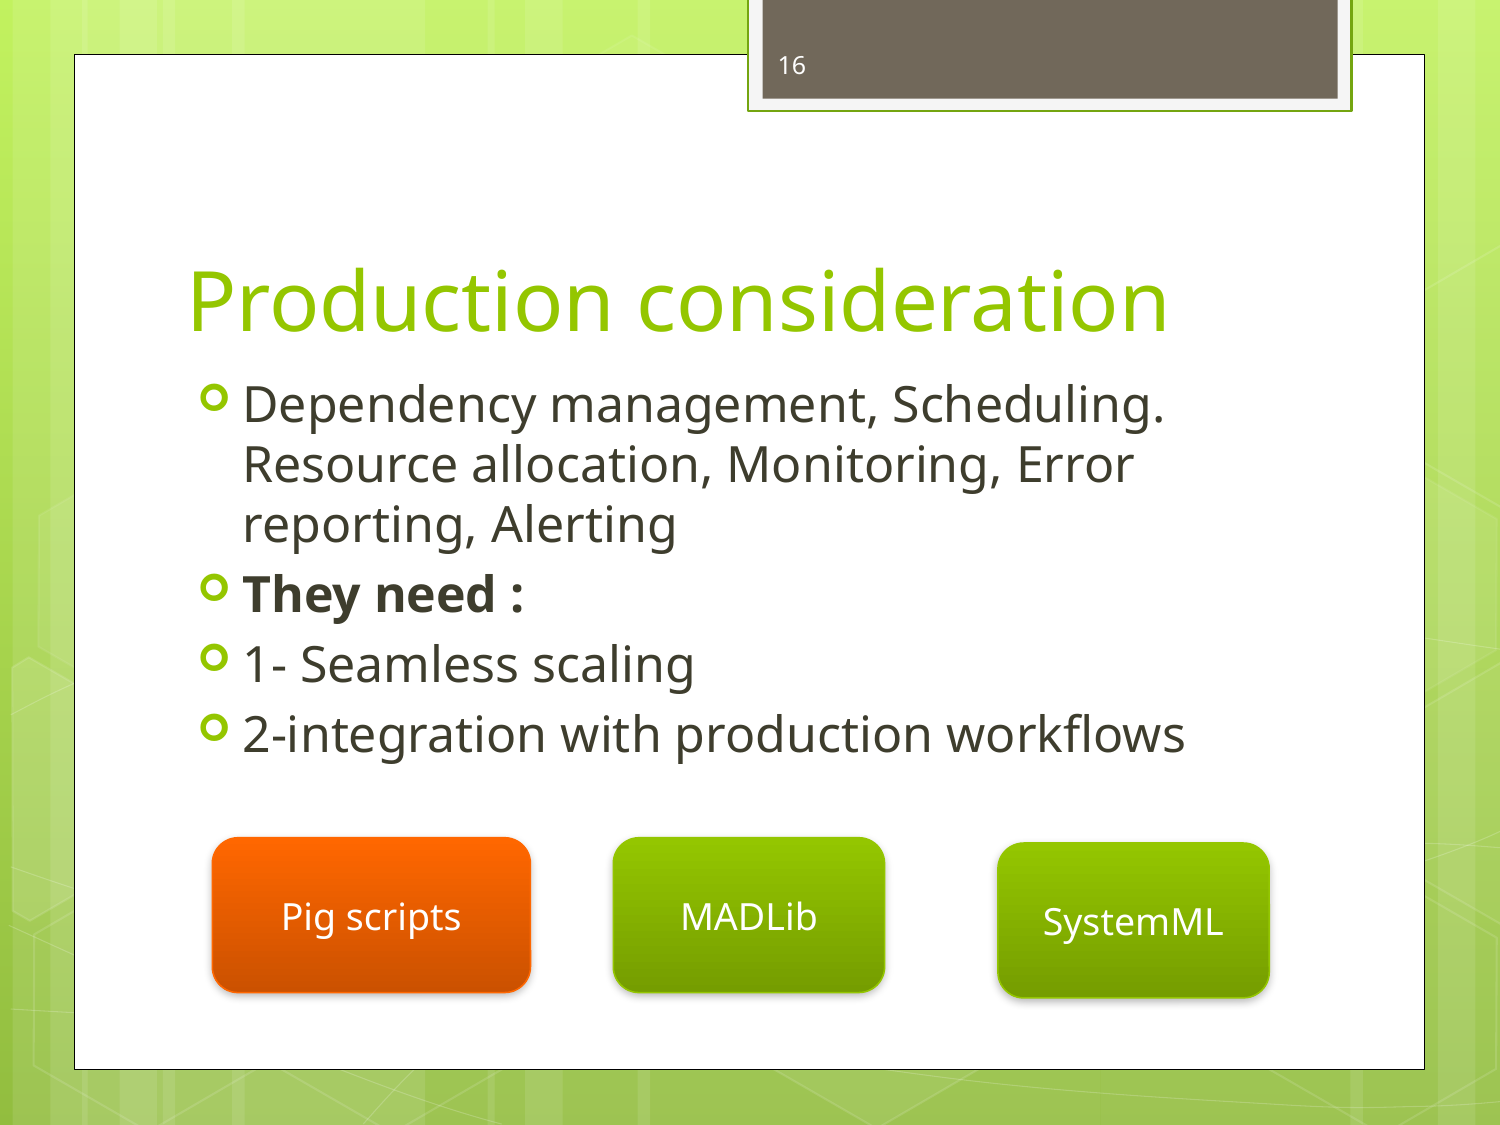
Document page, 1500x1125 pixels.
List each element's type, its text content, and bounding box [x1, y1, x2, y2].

text_box Pig scripts [211, 836, 532, 994]
list Dependency management, Scheduling. Resource allocation, Monitoring, Error reporting, Alerting They need : 1- Seamless scaling 2-integration with production workflows [171, 364, 1283, 941]
text_box SystemML [997, 842, 1271, 999]
title Production consideration [171, 168, 1324, 357]
text_box MADLib [612, 836, 886, 994]
slide_number 16 [762, 36, 982, 97]
